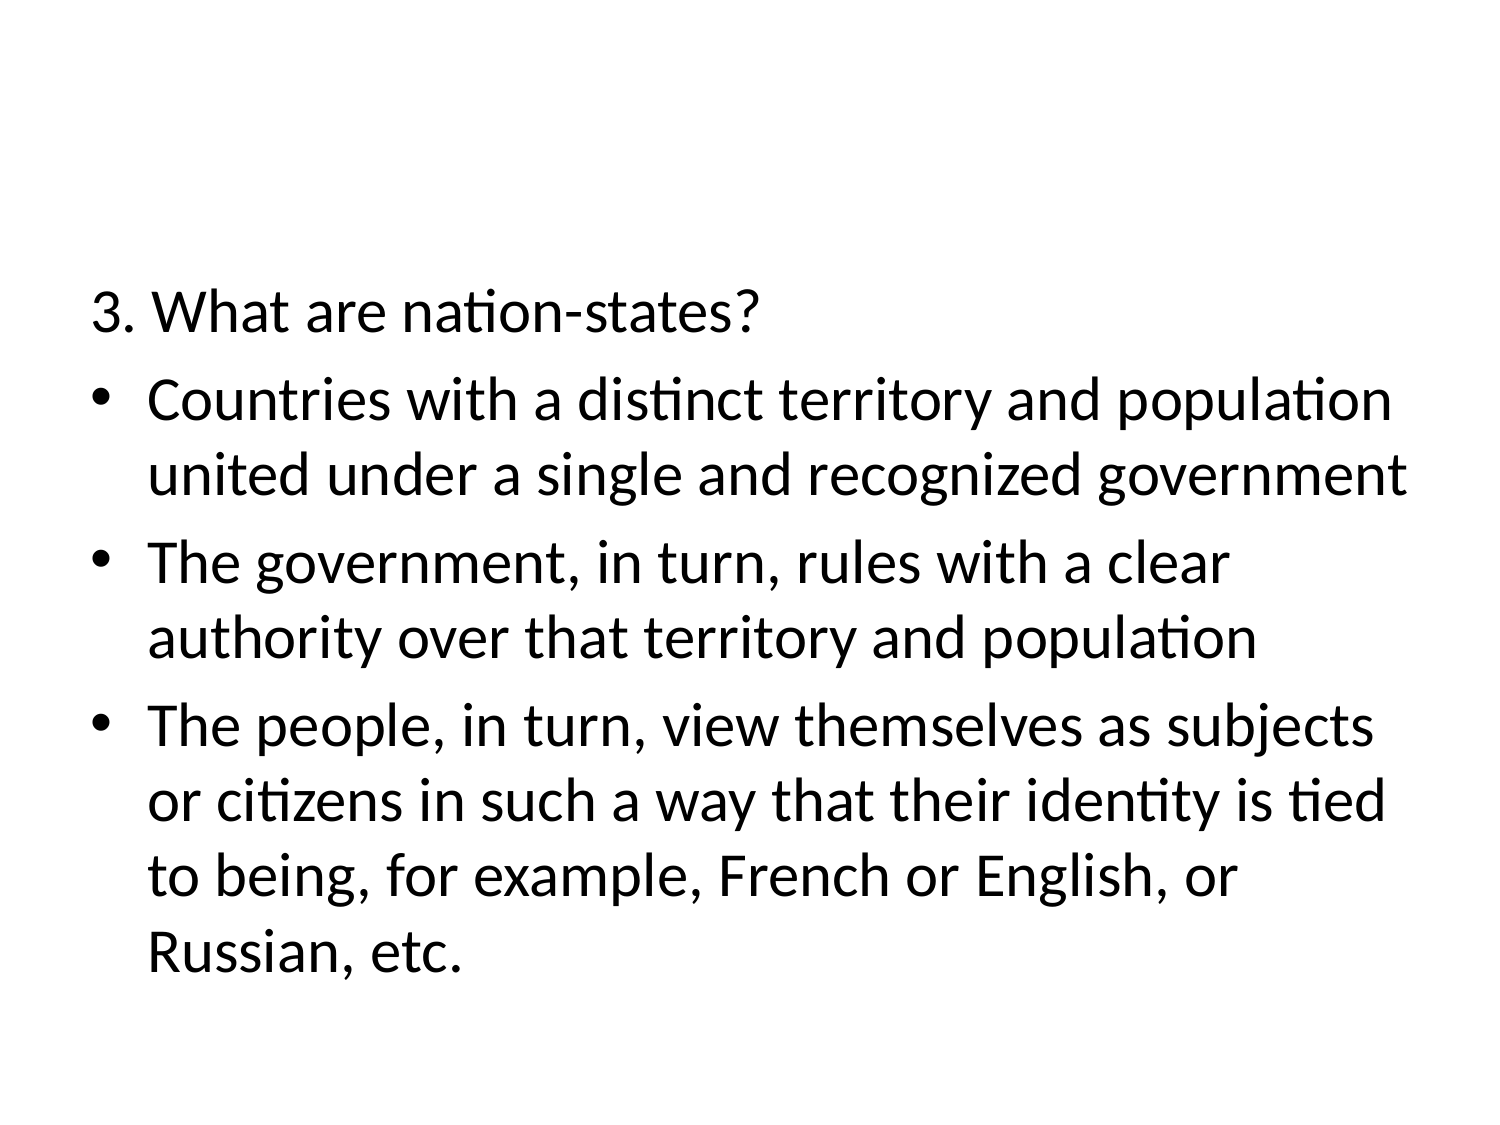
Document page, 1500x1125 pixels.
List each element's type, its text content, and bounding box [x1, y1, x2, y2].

list 3. What are nation-states? Countries with a distinct territory and population united under a single and recognized government The government, in turn, rules with a clear authority over that territory and population The people, in turn, view themselves as subjects or citizens in such a way that their identity is tied to being, for example, French or English, or Russian, etc. [75, 262, 1425, 1005]
